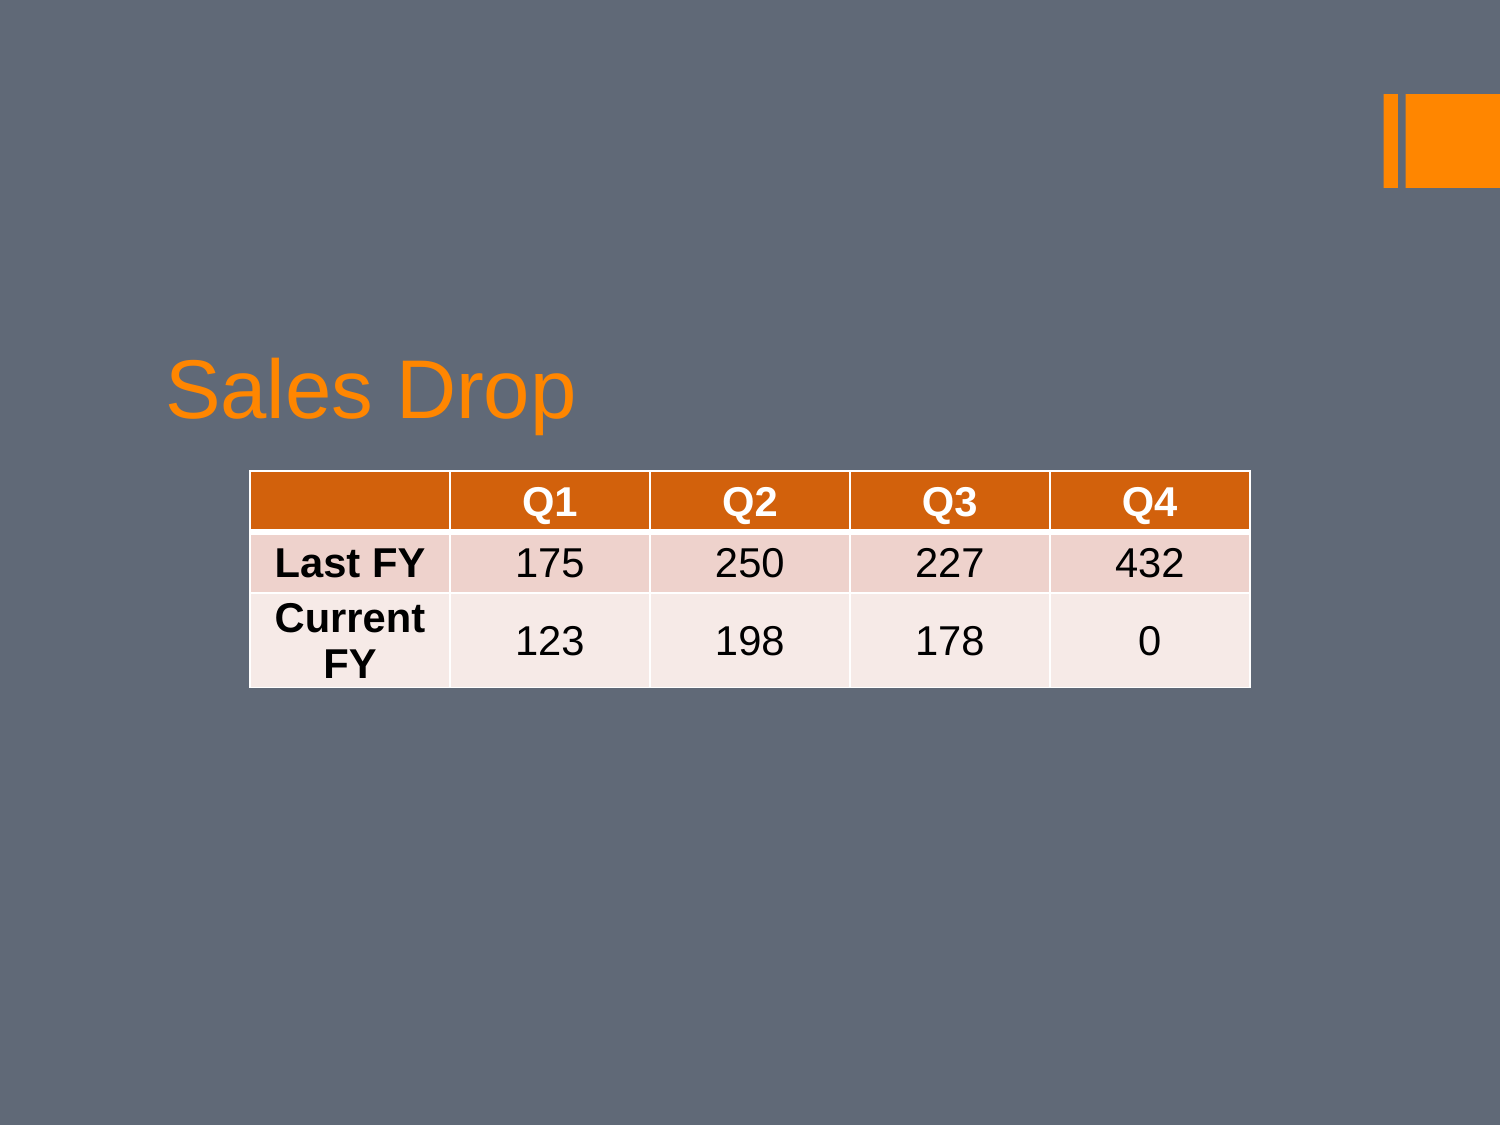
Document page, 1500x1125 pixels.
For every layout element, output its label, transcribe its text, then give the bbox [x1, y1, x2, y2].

table_cell 178 [851, 594, 1049, 687]
table_cell 175 [451, 535, 649, 592]
table_cell Current FY [251, 594, 449, 687]
table_header Q4 [1051, 472, 1249, 529]
table_header [251, 472, 449, 529]
table_cell 432 [1051, 535, 1249, 592]
title Sales Drop [150, 253, 1350, 443]
table_header Q1 [451, 472, 649, 529]
table_cell 0 [1051, 594, 1249, 687]
table_header Q2 [651, 472, 849, 529]
table_cell 123 [451, 594, 649, 687]
table_cell 198 [651, 594, 849, 687]
table_cell Last FY [251, 535, 449, 592]
table_header Q3 [851, 472, 1049, 529]
table_cell 250 [651, 535, 849, 592]
table_cell 227 [851, 535, 1049, 592]
